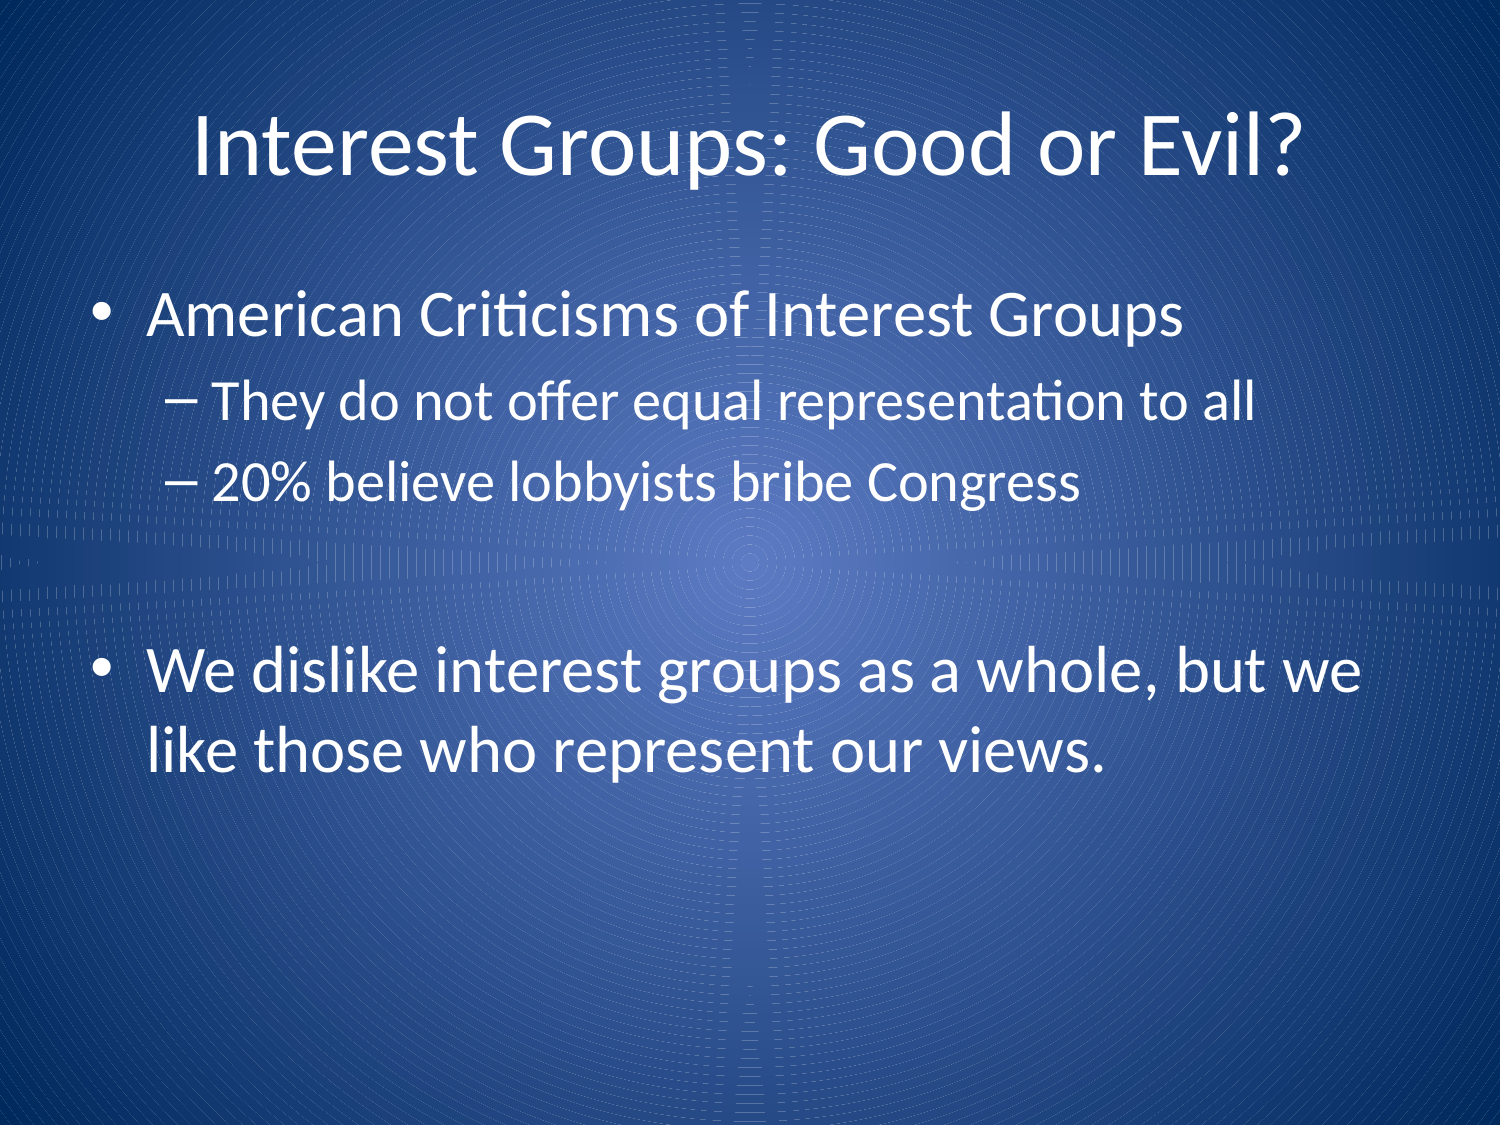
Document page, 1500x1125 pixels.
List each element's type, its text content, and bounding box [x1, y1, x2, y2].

list American Criticisms of Interest Groups They do not offer equal representation to all 20% believe lobbyists bribe Congress We dislike interest groups as a whole, but we like those who represent our views. [75, 262, 1425, 1005]
title Interest Groups: Good or Evil? [75, 45, 1425, 233]
